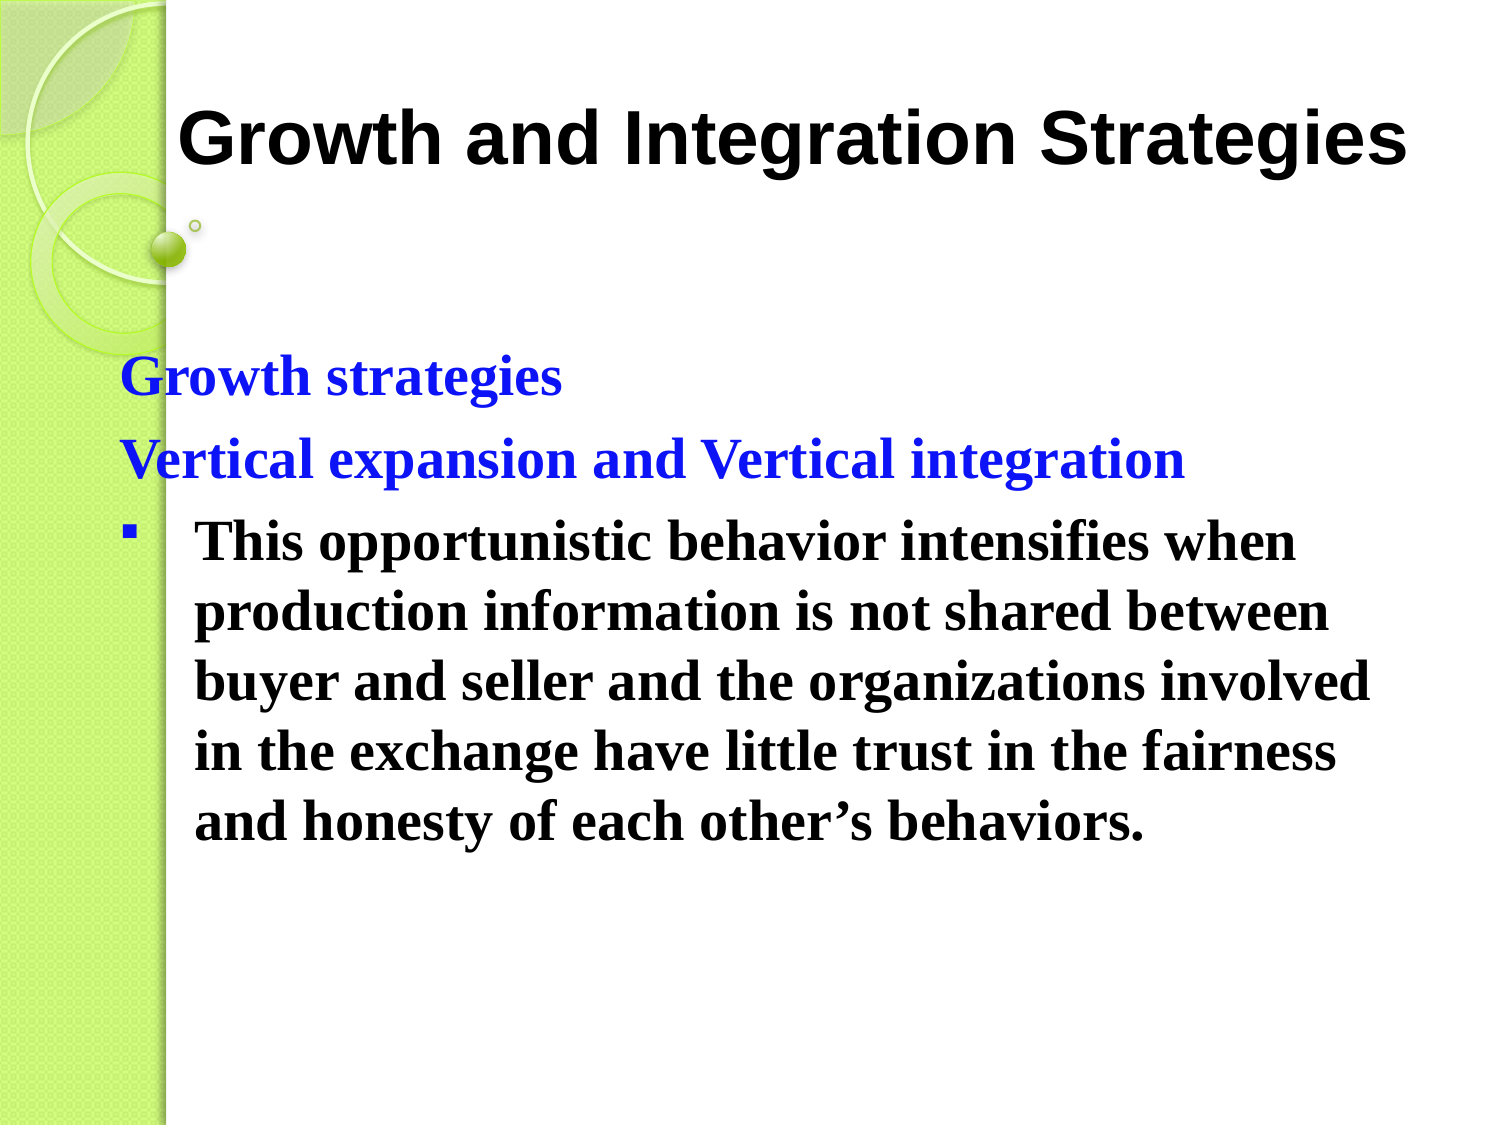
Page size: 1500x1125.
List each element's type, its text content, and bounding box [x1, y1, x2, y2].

subtitle Growth strategies Vertical expansion and Vertical integration This opportunistic behavior intensifies when production information is not shared between buyer and seller and the organizations involved in the exchange have little trust in the fairness and honesty of each other’s behaviors. [99, 337, 1438, 1075]
title Growth and Integration Strategies [162, 59, 1450, 188]
